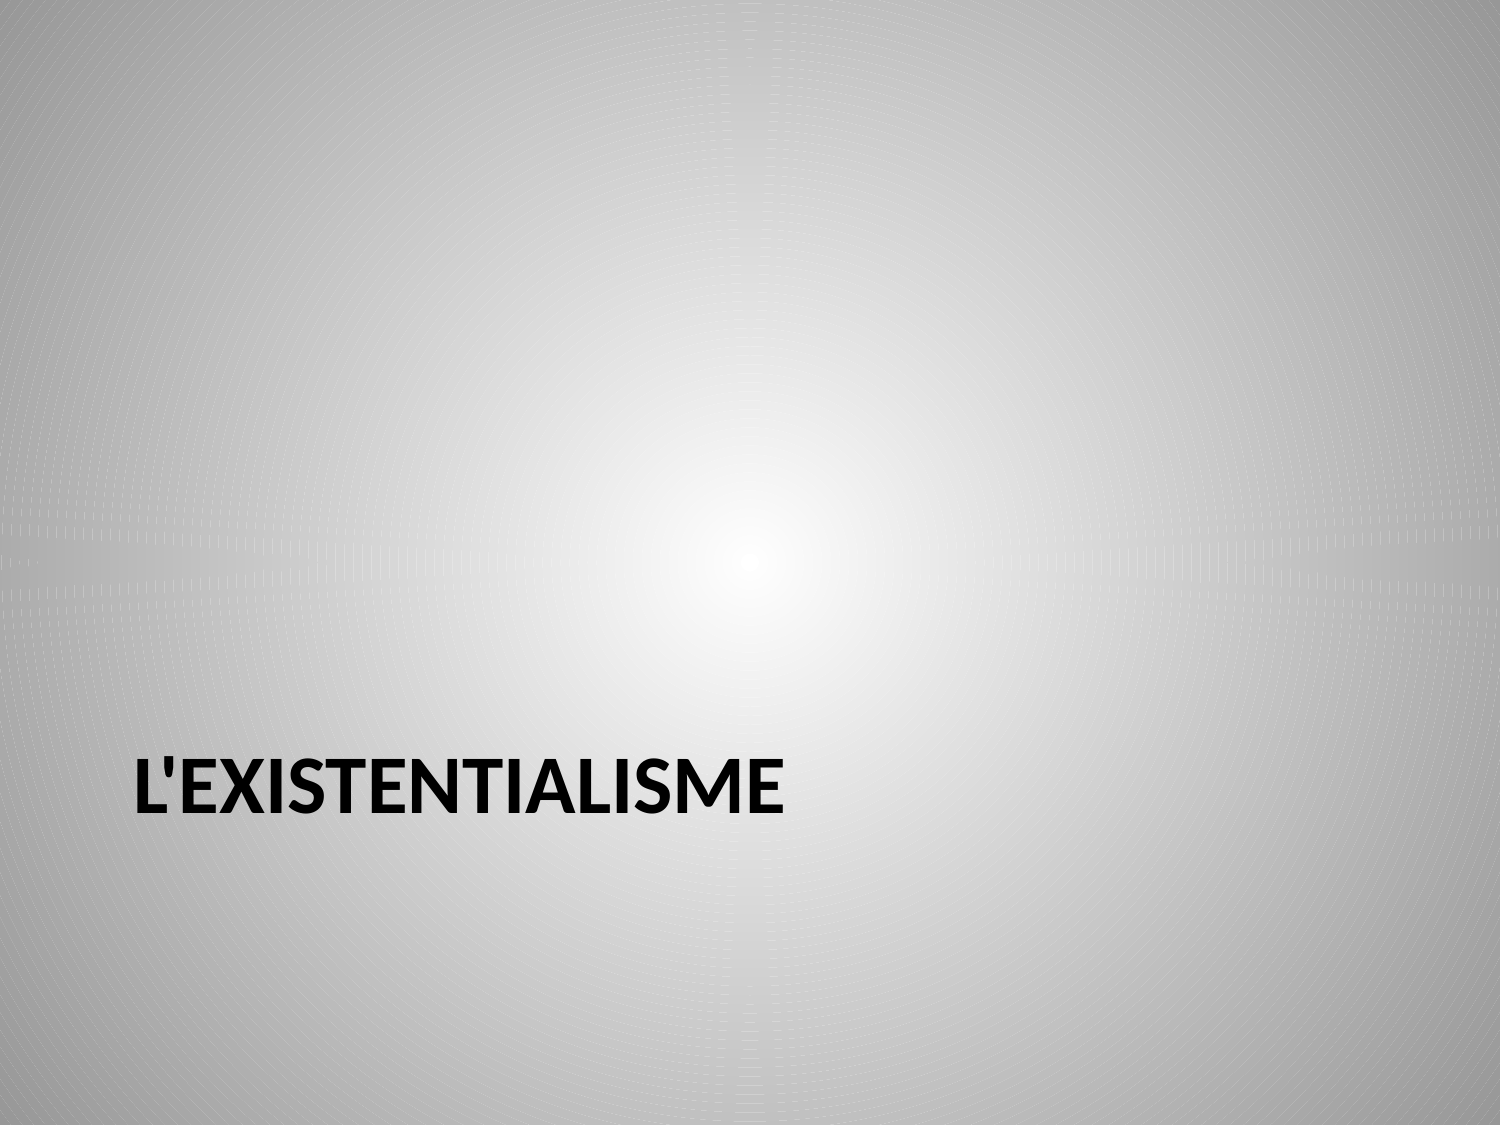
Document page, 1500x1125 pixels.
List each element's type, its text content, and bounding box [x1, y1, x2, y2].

title l'existentialisme [118, 722, 1394, 947]
